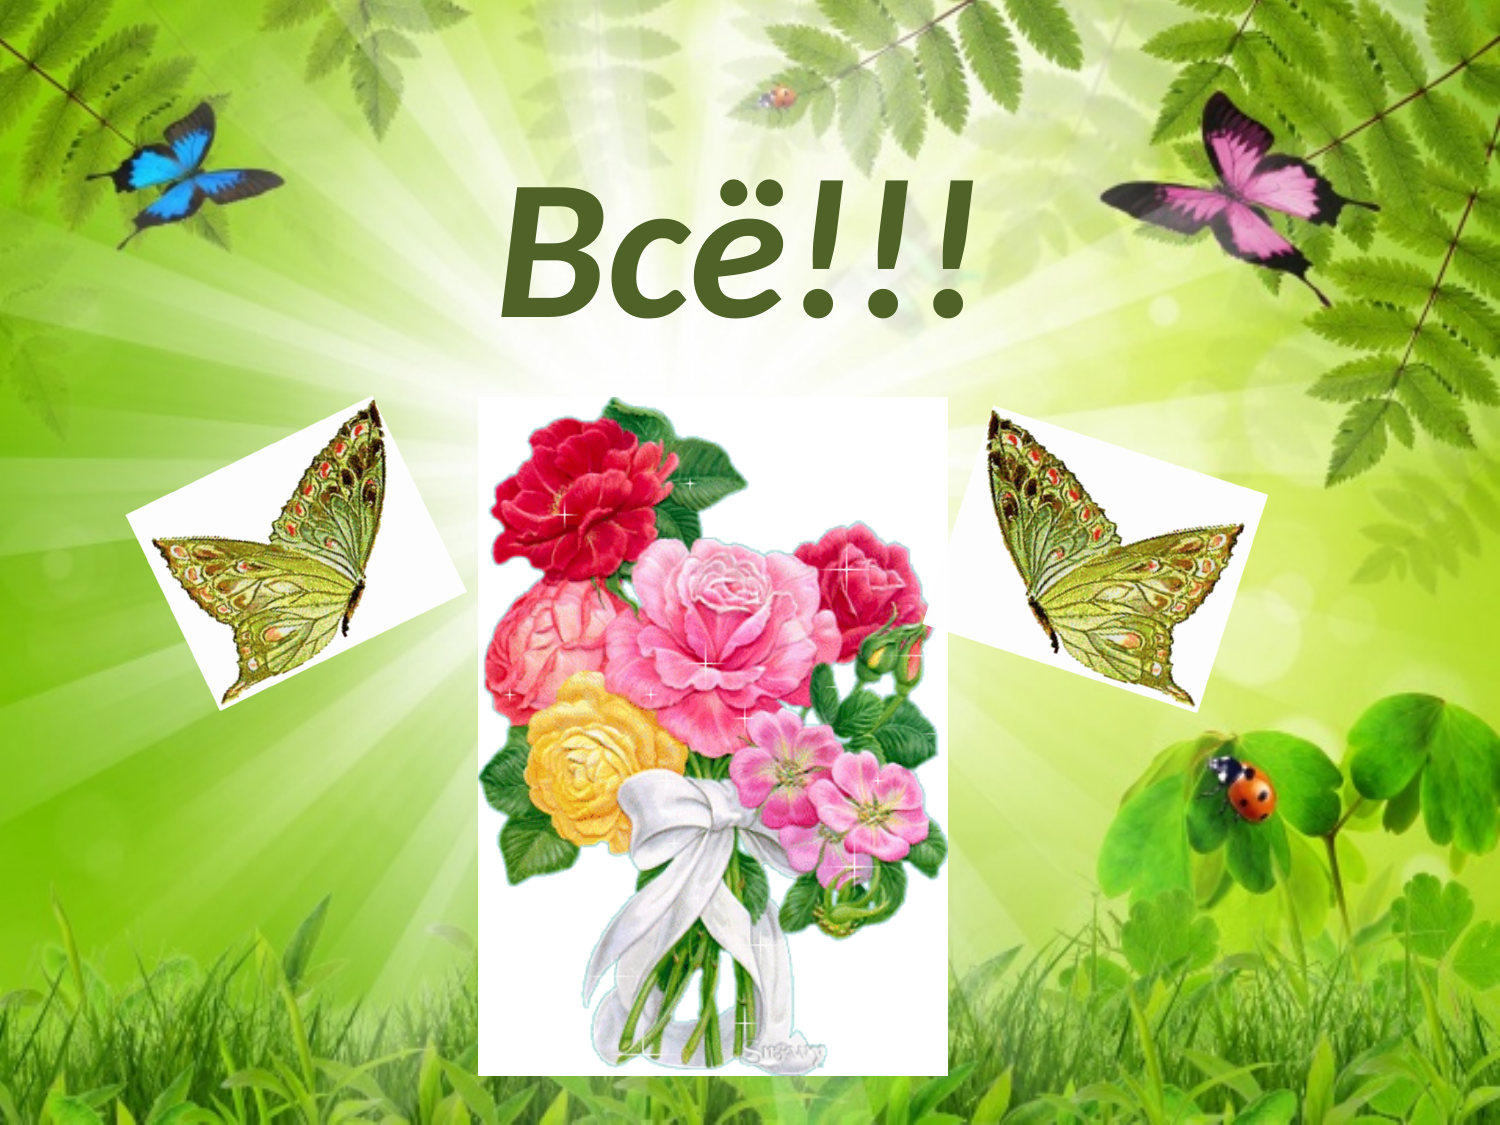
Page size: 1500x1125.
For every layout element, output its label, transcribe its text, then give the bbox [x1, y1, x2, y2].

picture [0, 0, 1500, 1125]
title Всё!!! [64, 78, 1415, 398]
